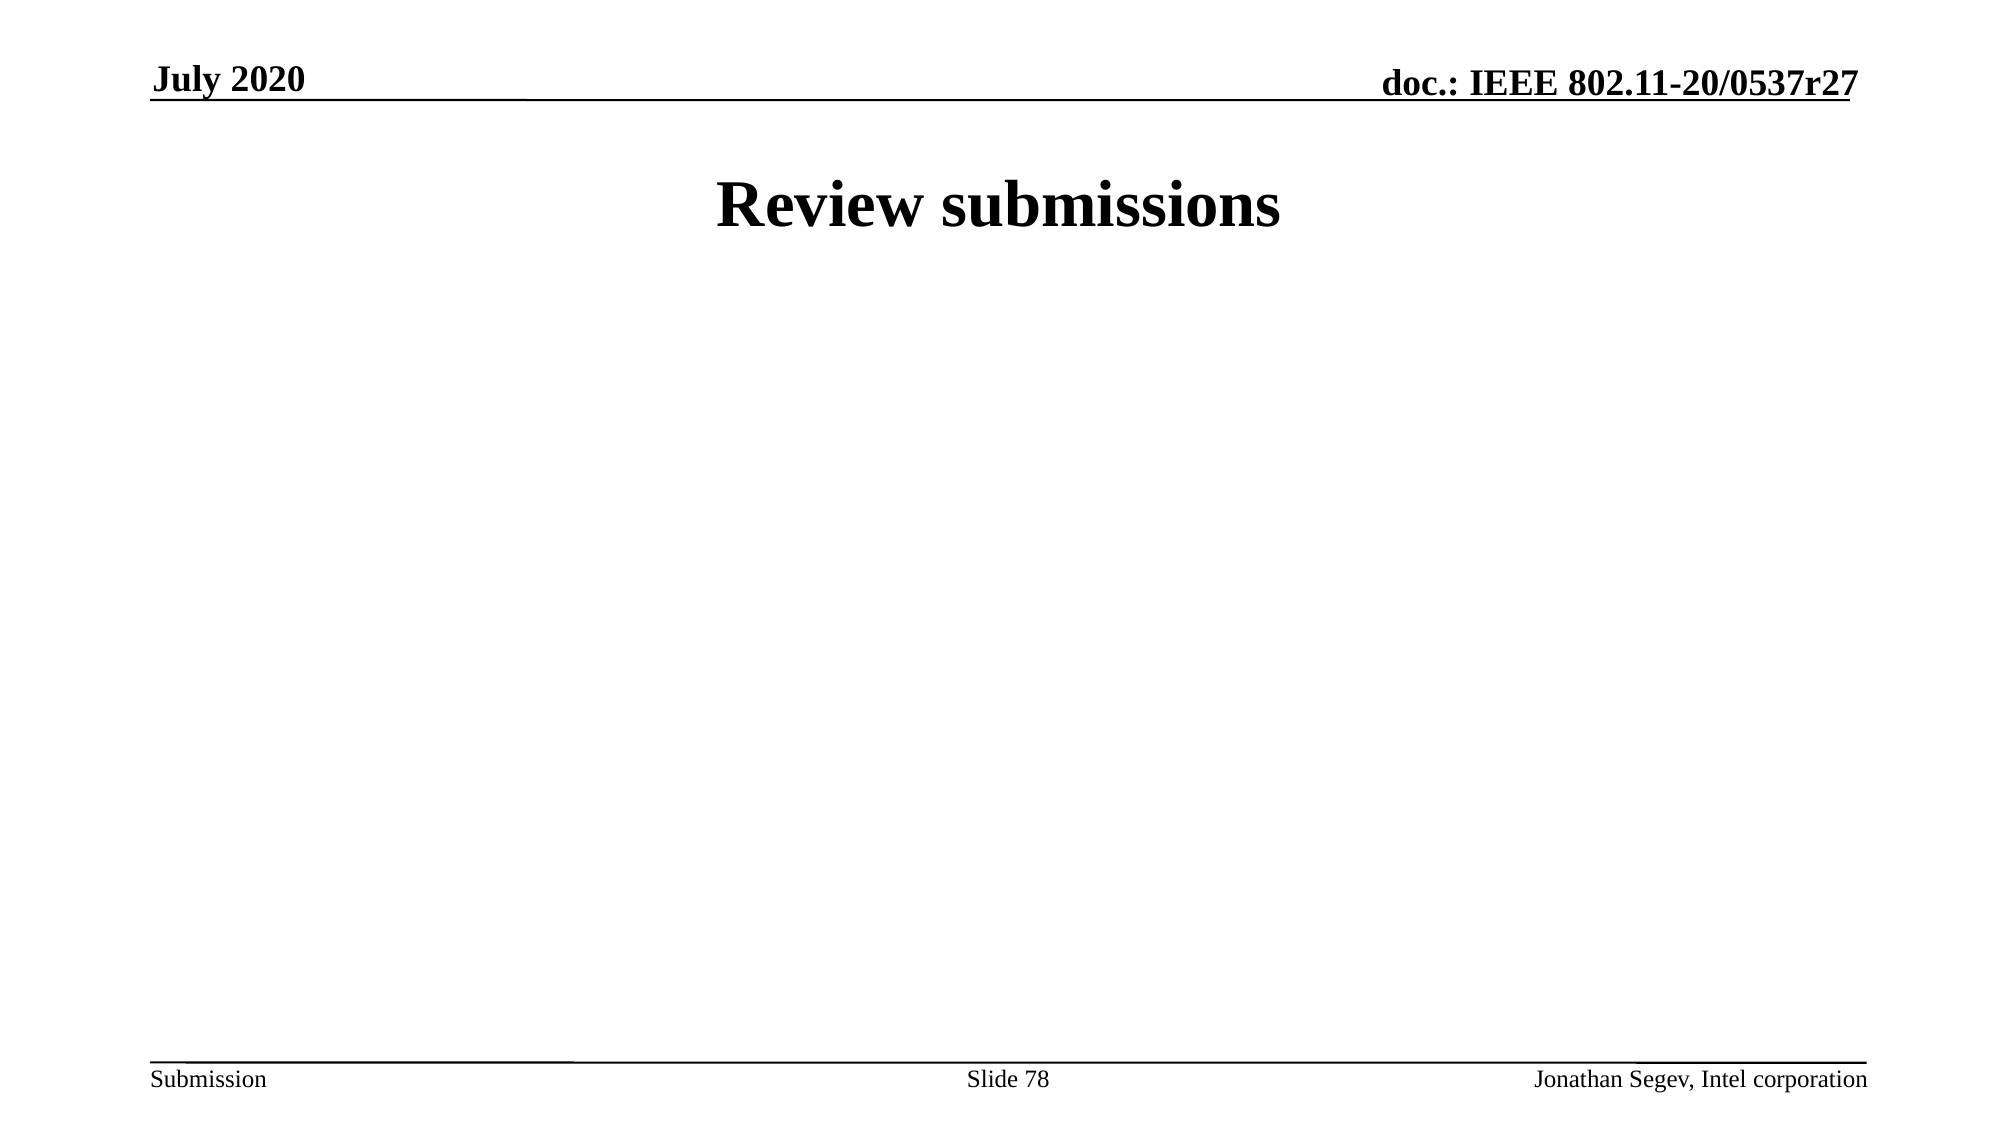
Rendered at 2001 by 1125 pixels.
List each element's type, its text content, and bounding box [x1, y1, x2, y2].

slide_number Slide 78 [950, 1061, 1067, 1123]
title Review submissions [149, 112, 1850, 288]
footer Jonathan Segev, Intel corporation [1171, 1061, 1869, 1093]
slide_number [152, 54, 563, 100]
